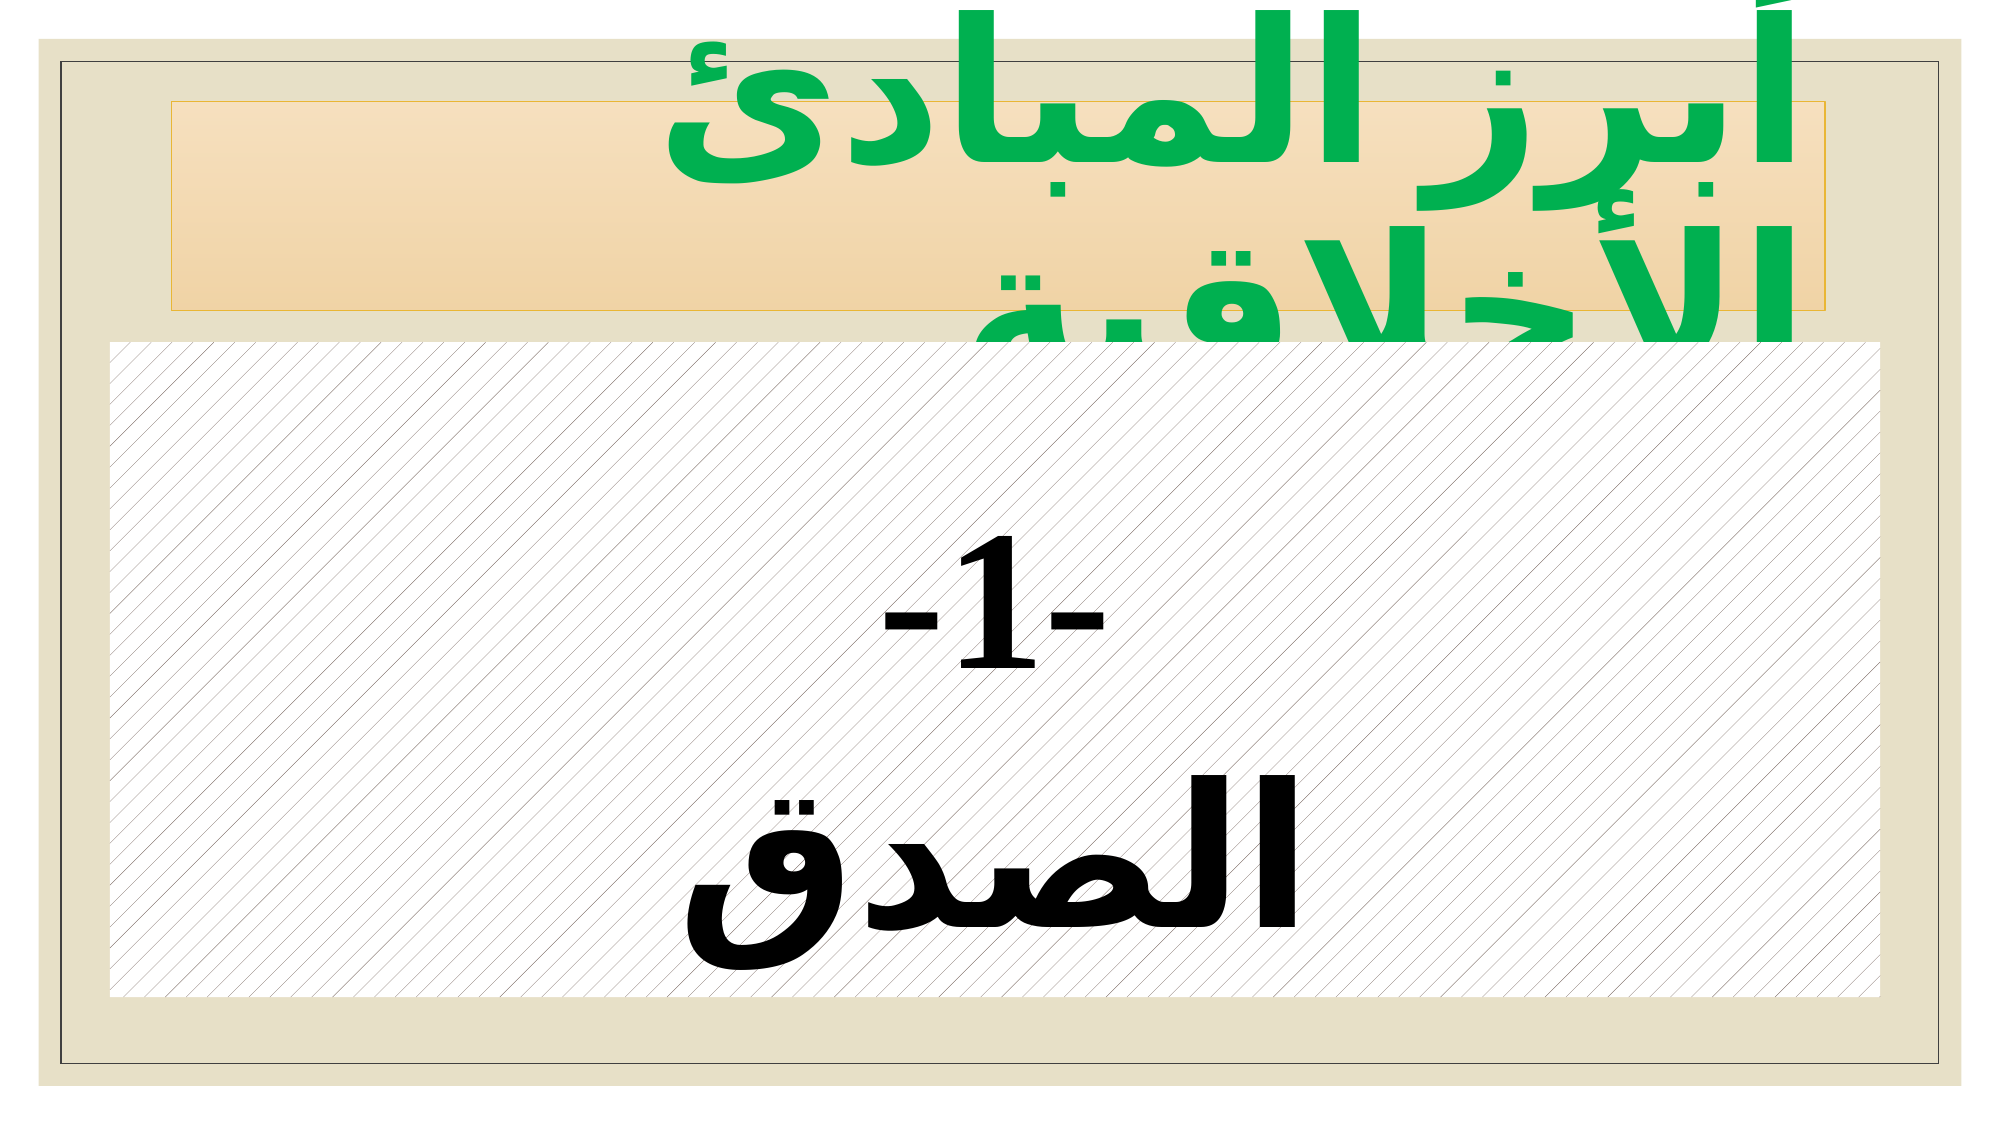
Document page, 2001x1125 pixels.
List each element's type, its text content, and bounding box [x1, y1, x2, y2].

title أبرز المبادئ الأخلاقية [171, 101, 1826, 311]
list -1- الصدق [109, 342, 1881, 998]
